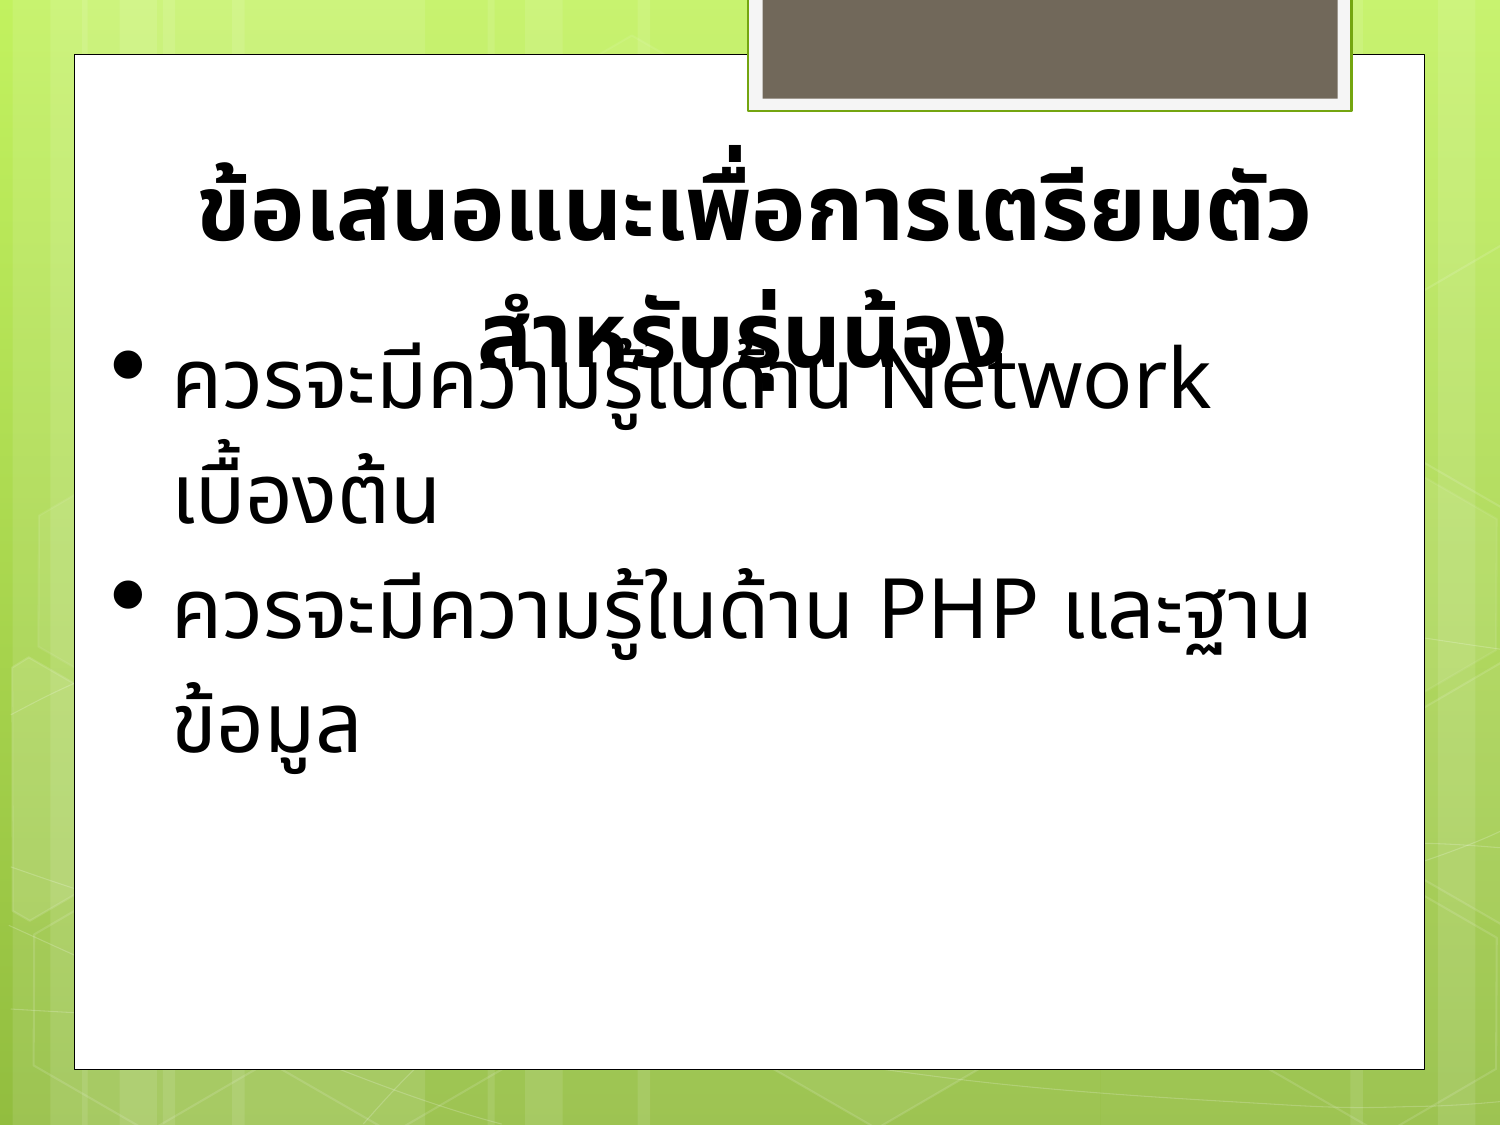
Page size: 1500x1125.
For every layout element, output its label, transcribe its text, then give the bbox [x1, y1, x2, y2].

text_box ควรจะมีความรู้ในด้าน Network เบื้องต้น ควรจะมีความรู้ในด้าน PHP และฐานข้อมูล [100, 302, 1387, 777]
text_box ข้อเสนอแนะเพื่อการเตรียมตัวสำหรับรุ่นน้อง [122, 125, 1387, 302]
